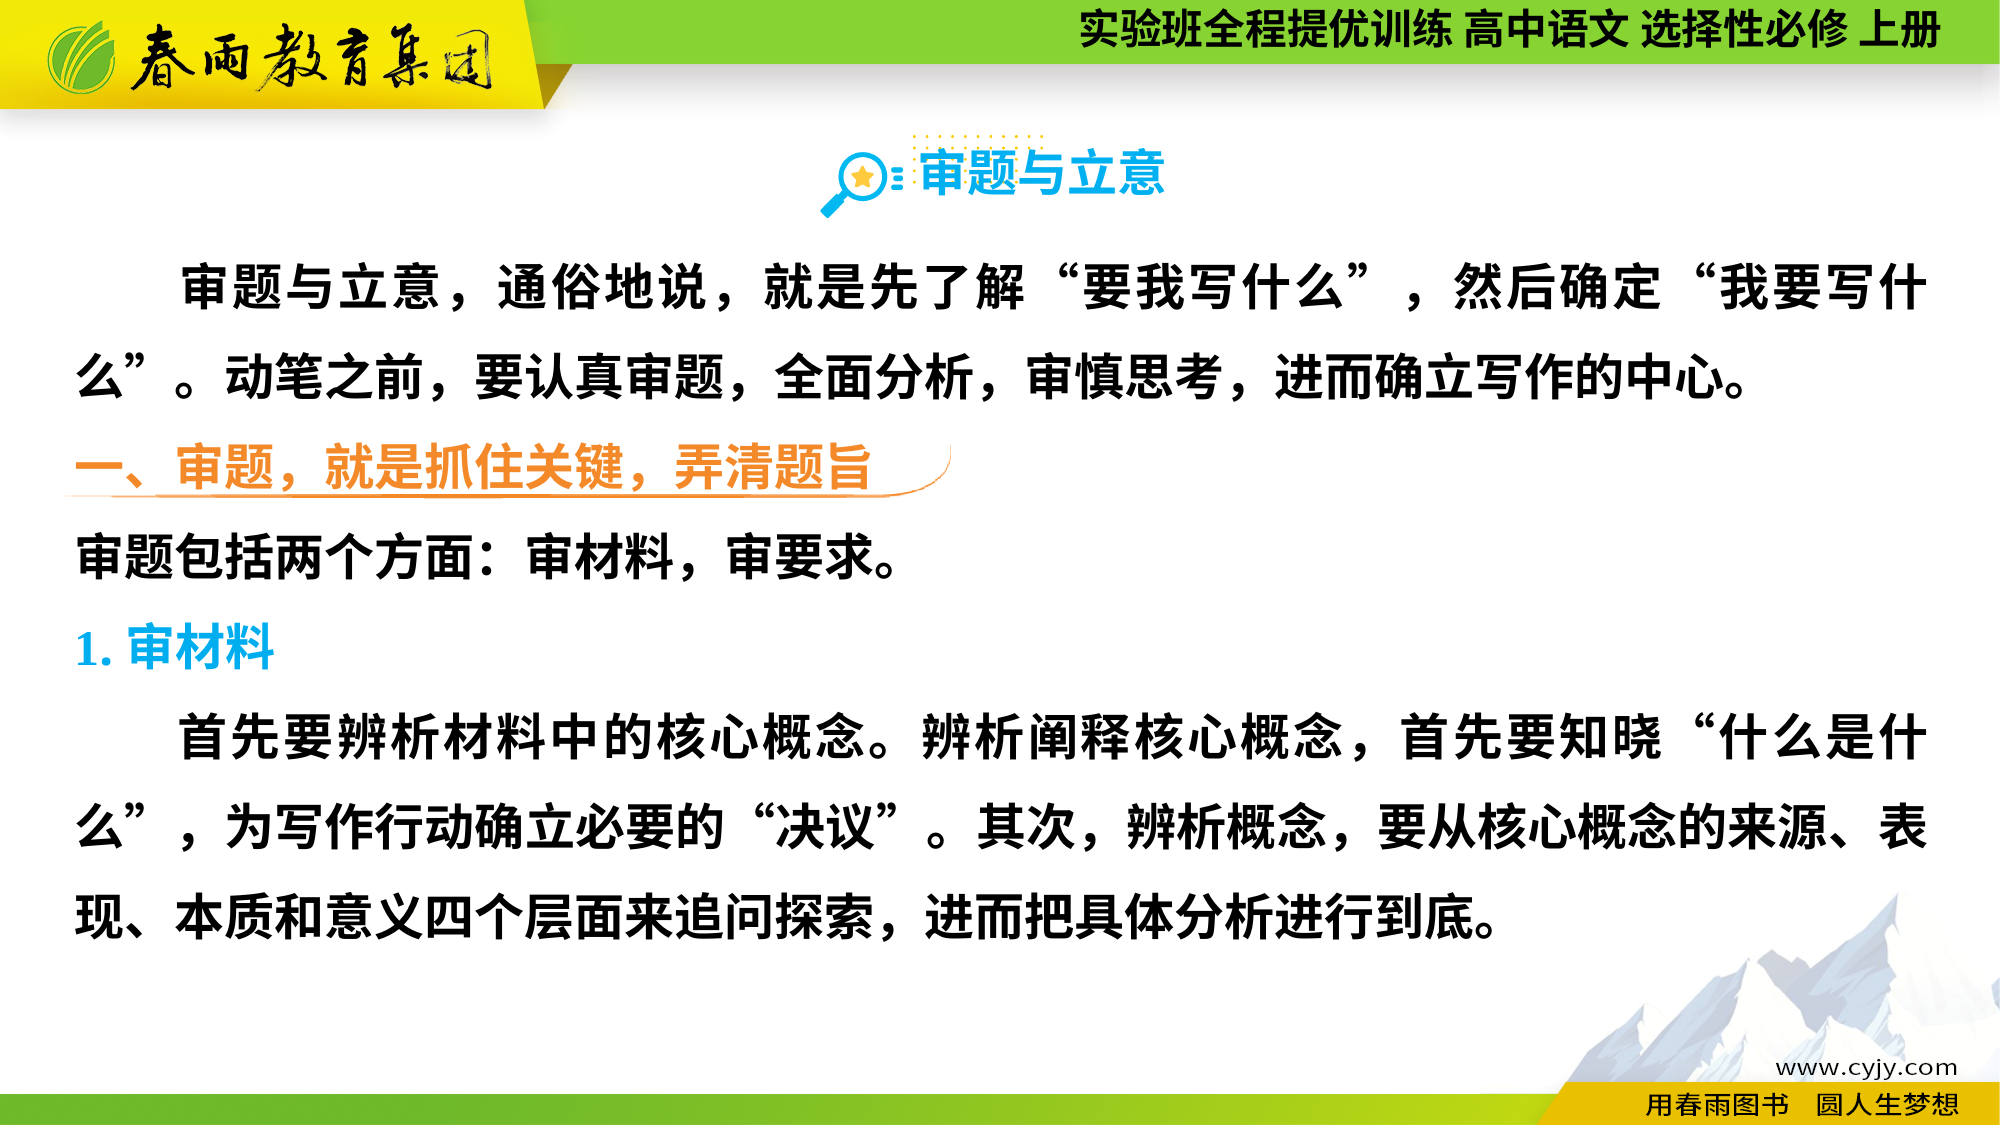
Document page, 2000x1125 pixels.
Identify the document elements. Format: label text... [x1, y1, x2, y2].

list 审题与立意，通俗地说，就是先了解“要我写什么”，然后确定“我要写什么”。动笔之前，要认真审题，全面分析，审慎思考，进而确立写作的中心。 一、审题，就是抓住关键，弄清题旨 审题包括两个方面：审材料，审要求。 1.审材料 首先要辨析材料中的核心概念。辨析阐释核心概念，首先要知晓“什么是什么”，为写作行动确立必要的“决议”。其次，辨析概念，要从核心概念的来源、表现、本质和意义四个层面来追问探索，进而把具体分析进行到底。 [59, 218, 1944, 961]
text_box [61, 415, 953, 504]
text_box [817, 134, 1185, 222]
picture [0, 0, 2000, 1125]
